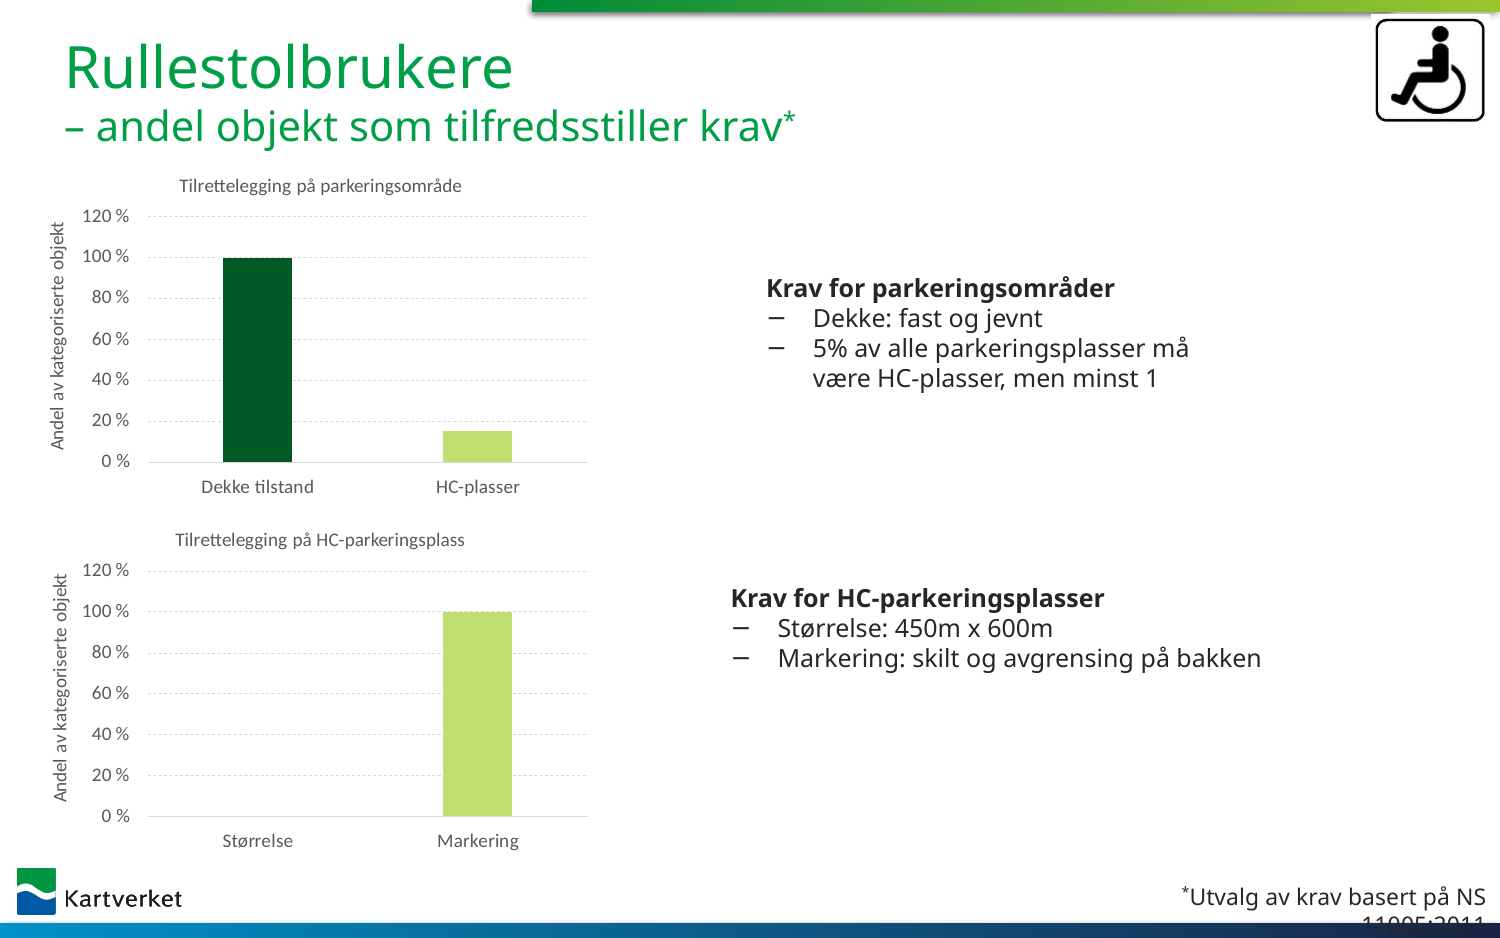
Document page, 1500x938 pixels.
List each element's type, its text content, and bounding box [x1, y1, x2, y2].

picture [41, 166, 599, 505]
text_box Krav for parkeringsområder Dekke: fast og jevnt 5% av alle parkeringsplasser må være HC-plasser, men minst 1 [751, 264, 1232, 400]
text_box Rullestolbrukere – andel objekt som tilfredsstiller krav* [49, 23, 1431, 158]
picture [1371, 13, 1491, 127]
picture [41, 520, 599, 859]
text_box Krav for HC-parkeringsplasser Størrelse: 450m x 600m Markering: skilt og avgrensing på bakken [715, 574, 1278, 680]
text_box *Utvalg av krav basert på NS 11005:2011 [1068, 873, 1500, 938]
